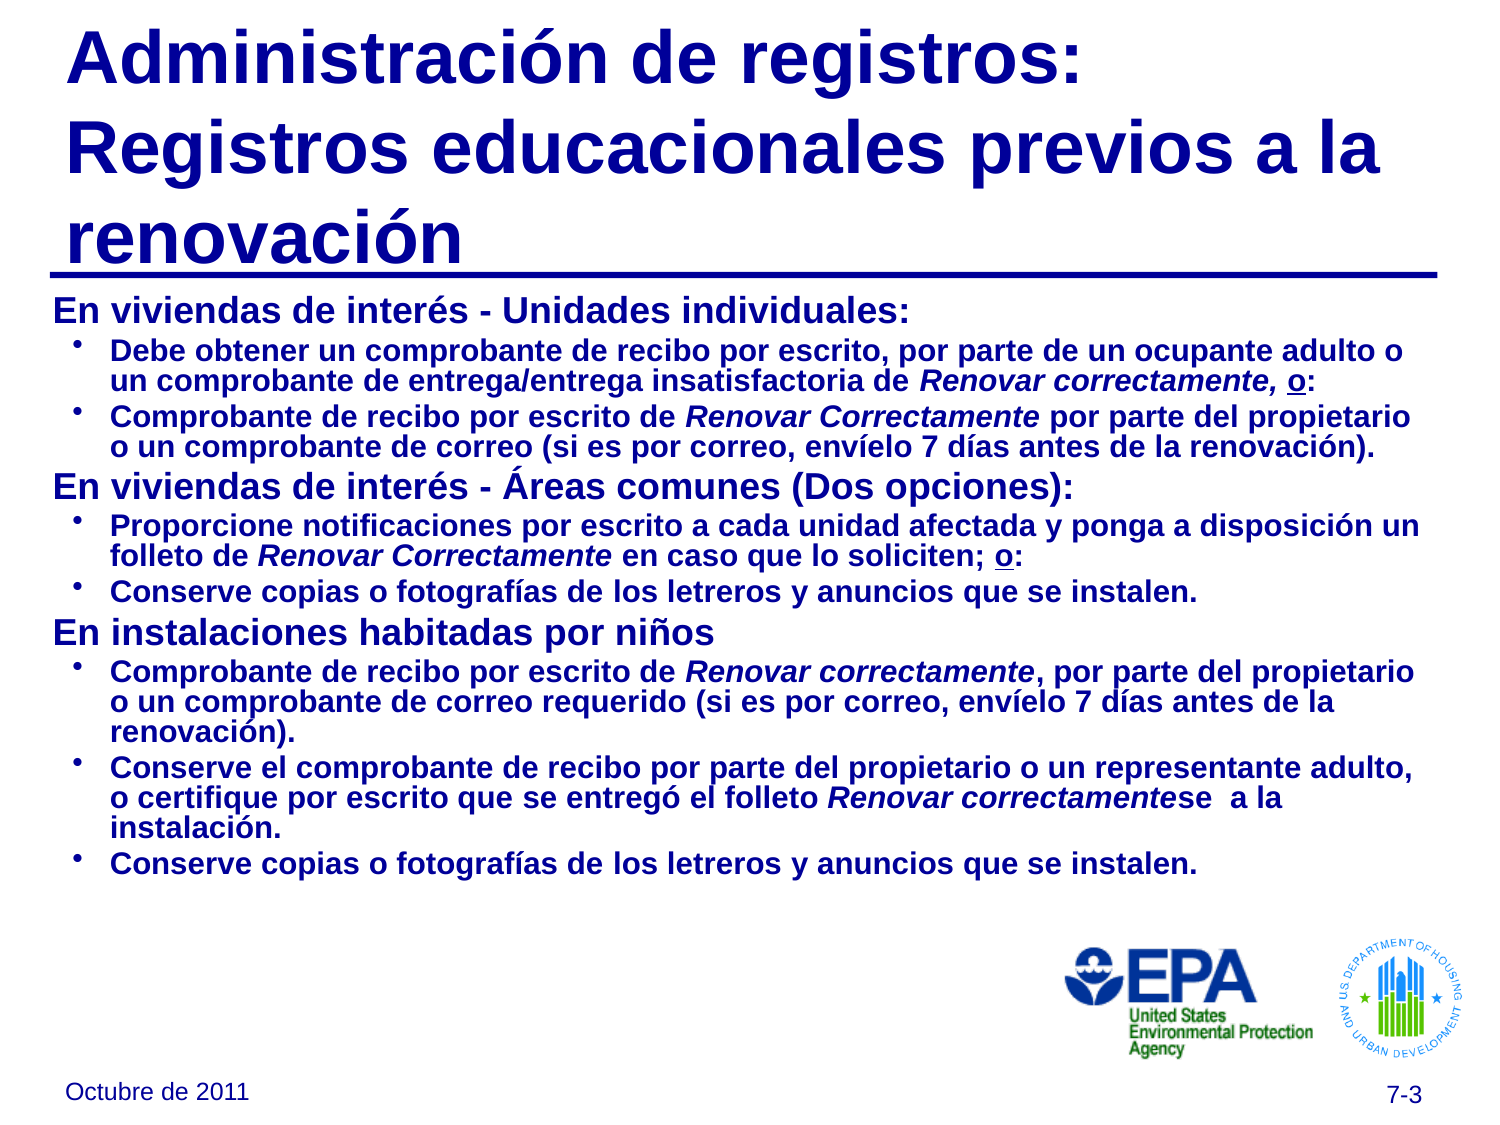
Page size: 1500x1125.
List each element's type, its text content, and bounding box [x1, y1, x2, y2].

slide_number 7-3 [1124, 1049, 1438, 1125]
slide_number Octubre de 2011 [49, 1049, 363, 1125]
picture [1062, 1038, 1319, 1064]
picture [1337, 937, 1463, 1059]
list En viviendas de interés - Unidades individuales: Debe obtener un comprobante de recibo por escrito, por parte de un ocupante adulto o un comprobante de entrega/entrega insatisfactoria de Renovar correctamente, o: Comprobante de recibo por escrito de Renovar Correctamente por parte del propietario o un comprobante de correo (si es por correo, envíelo 7 días antes de la renovación). En viviendas de interés - Áreas comunes (Dos opciones): Proporcione notificaciones por escrito a cada unidad afectada y ponga a disposición un folleto de Renovar Correctamente en caso que lo soliciten; o: Conserve copias o fotografías de los letreros y anuncios que se instalen. En instalaciones habitadas por niños Comprobante de recibo por escrito de Renovar correctamente, por parte del propietario o un comprobante de correo requerido (si es por correo, envíelo 7 días antes de la renovación). Conserve el comprobante de recibo por parte del propietario o un representante adulto, o certifique por escrito que se entregó el folleto Renovar correctamentese a la instalación. Conserve copias o fotografías de los letreros y anuncios que se instalen. [37, 287, 1451, 1038]
title Administración de registros: Registros educacionales previos a la renovación [49, 49, 1438, 238]
